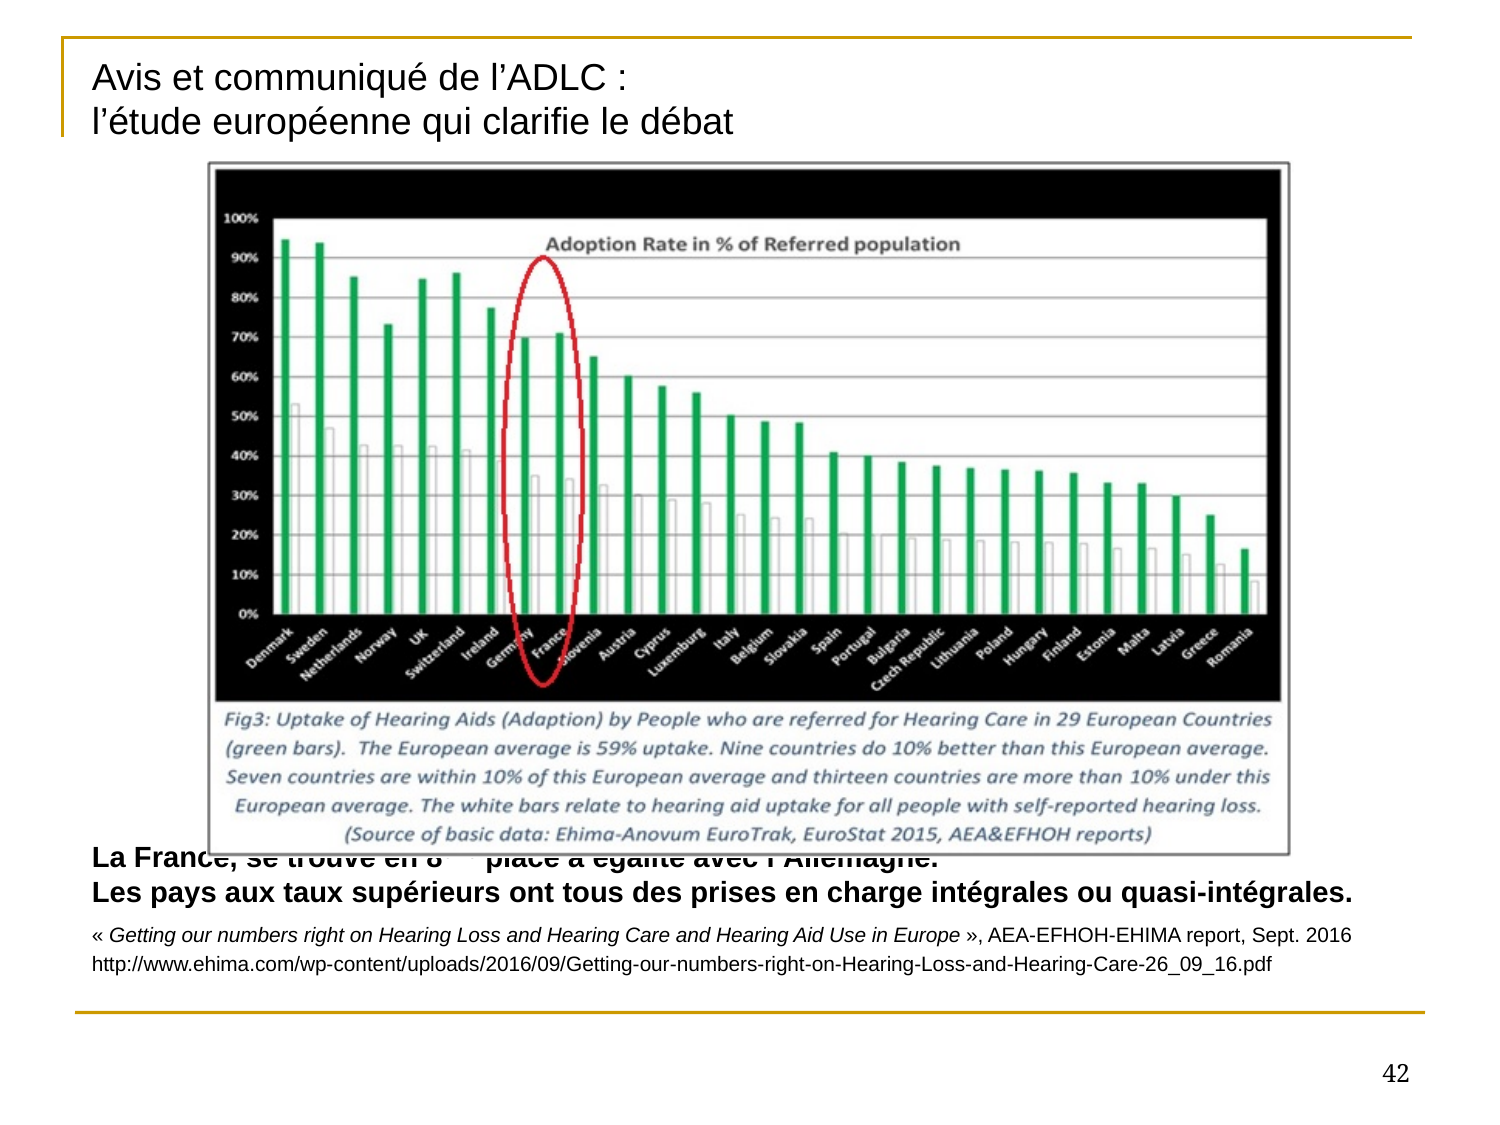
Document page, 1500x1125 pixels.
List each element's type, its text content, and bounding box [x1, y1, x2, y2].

picture [206, 160, 1294, 858]
list Avis et communiqué de l’ADLC : l’étude européenne qui clarifie le débat La France, se trouve en 8ème place à égalité avec l’Allemagne. Les pays aux taux supérieurs ont tous des prises en charge intégrales ou quasi-intégrales. « Getting our numbers right on Hearing Loss and Hearing Care and Hearing Aid Use in Europe », AEA-EFHOH-EHIMA report, Sept. 2016 http://www.ehima.com/wp-content/uploads/2016/09/Getting-our-numbers-right-on-Hearing-Loss-and-Hearing-Care-26_09_16.pdf [76, 54, 1428, 1012]
text_box 42 [1074, 1024, 1425, 1100]
